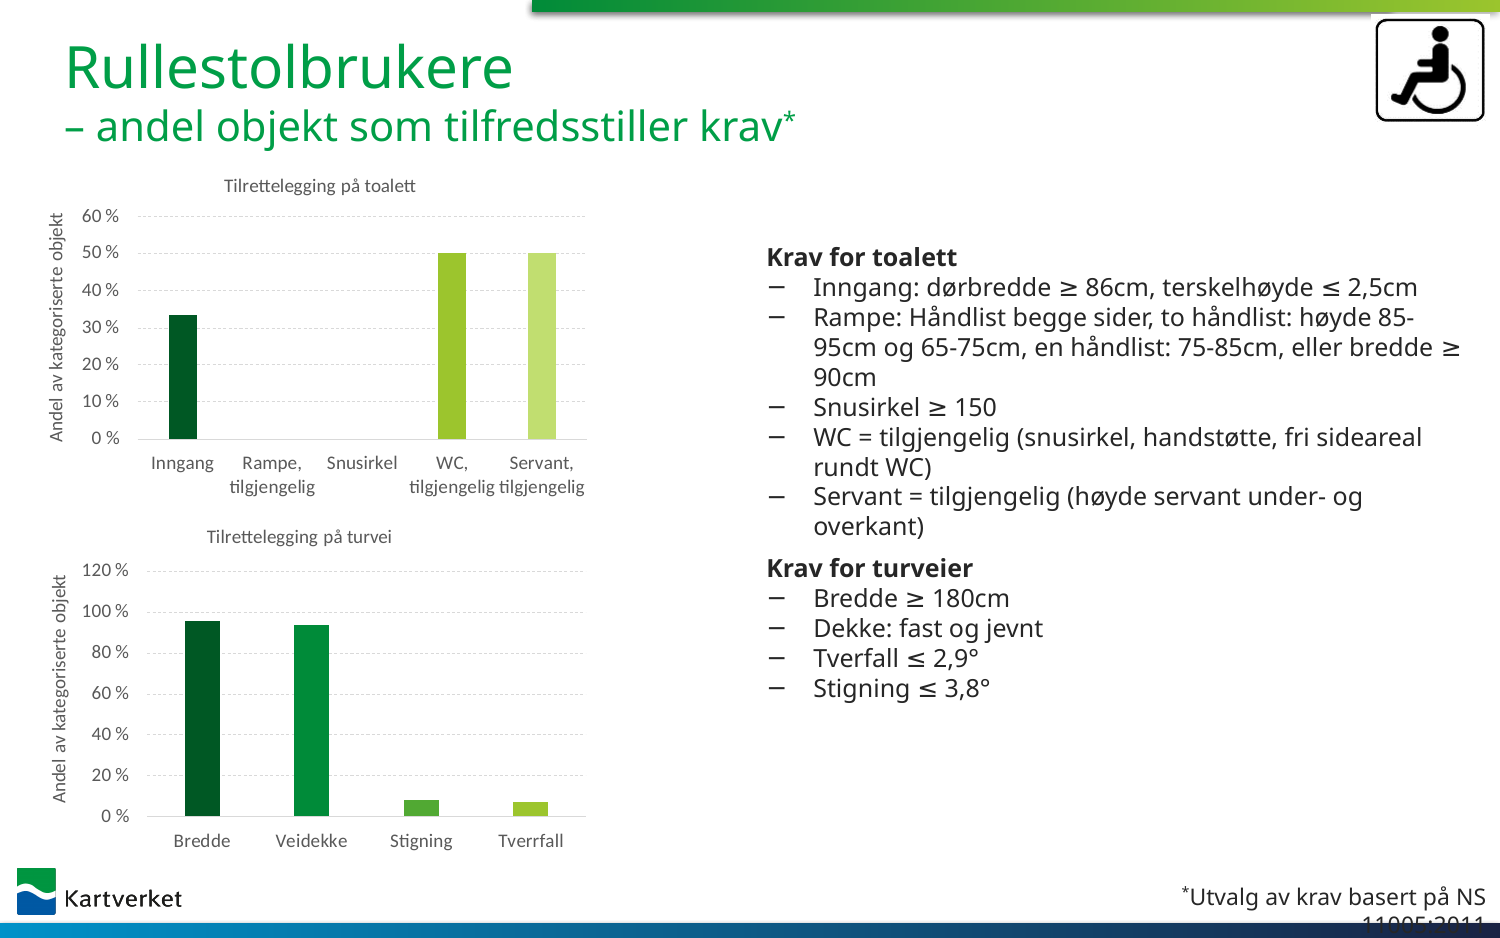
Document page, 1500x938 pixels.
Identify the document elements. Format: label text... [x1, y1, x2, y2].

picture [41, 520, 597, 859]
text_box Rullestolbrukere – andel objekt som tilfredsstiller krav* [49, 14, 1431, 158]
picture [41, 166, 598, 505]
text_box Krav for toalett Inngang: dørbredde ≥ 86cm, terskelhøyde ≤ 2,5cm Rampe: Håndlist begge sider, to håndlist: høyde 85-95cm og 65-75cm, en håndlist: 75-85cm, eller bredde ≥ 90cm Snusirkel ≥ 150 WC = tilgjengelig (snusirkel, handstøtte, fri sideareal rundt WC) Servant = tilgjengelig (høyde servant under- og overkant) [751, 234, 1483, 545]
text_box *Utvalg av krav basert på NS 11005:2011 [1068, 873, 1500, 938]
text_box Krav for turveier Bredde ≥ 180cm Dekke: fast og jevnt Tverfall ≤ 2,9° Stigning ≤ 3,8° [751, 545, 1483, 710]
picture [1371, 13, 1491, 127]
